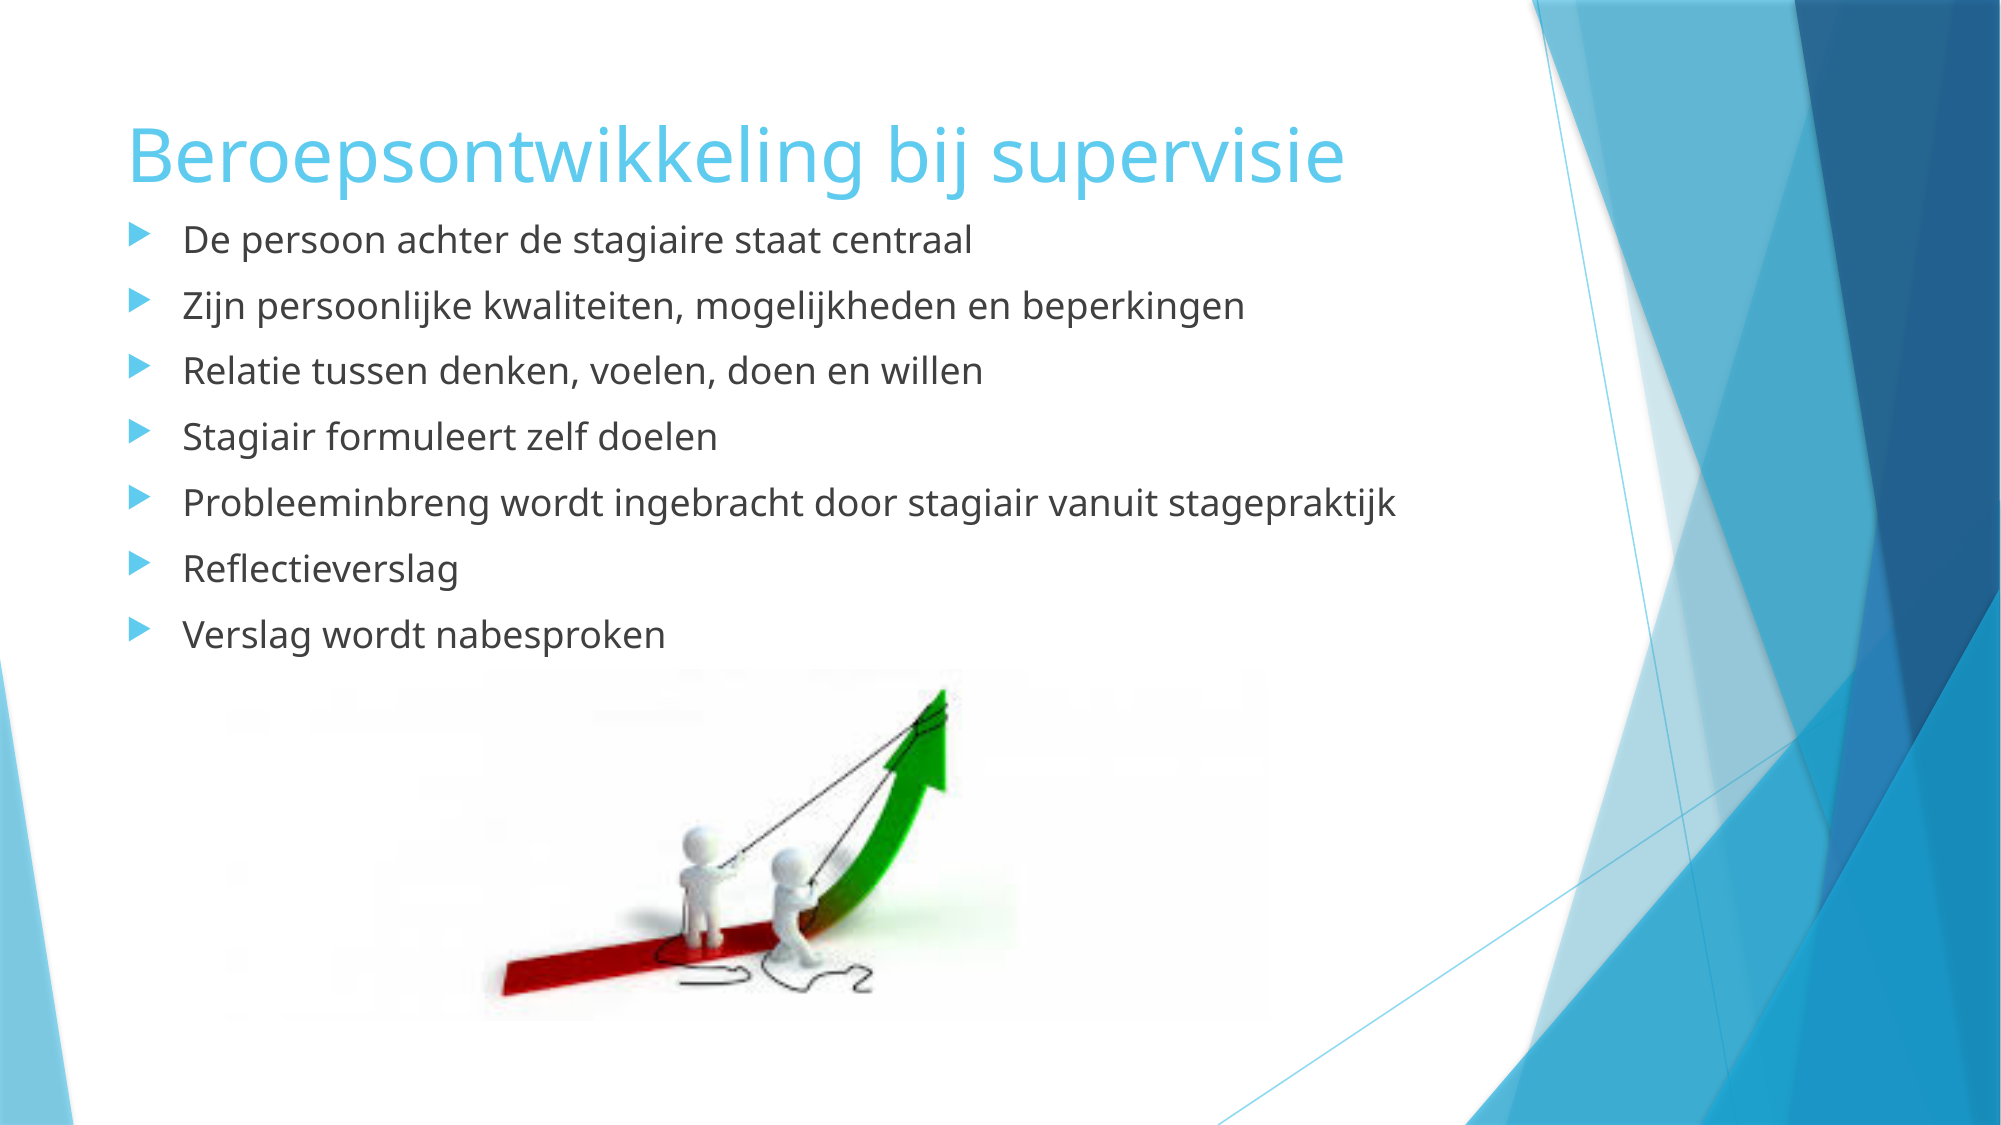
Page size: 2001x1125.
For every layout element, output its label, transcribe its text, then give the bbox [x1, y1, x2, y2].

picture [226, 668, 1272, 1022]
list De persoon achter de stagiaire staat centraal Zijn persoonlijke kwaliteiten, mogelijkheden en beperkingen Relatie tussen denken, voelen, doen en willen Stagiair formuleert zelf doelen Probleeminbreng wordt ingebracht door stagiair vanuit stagepraktijk Reflectieverslag Verslag wordt nabesproken [111, 208, 1522, 845]
title Beroepsontwikkeling bij supervisie [111, 99, 1522, 208]
